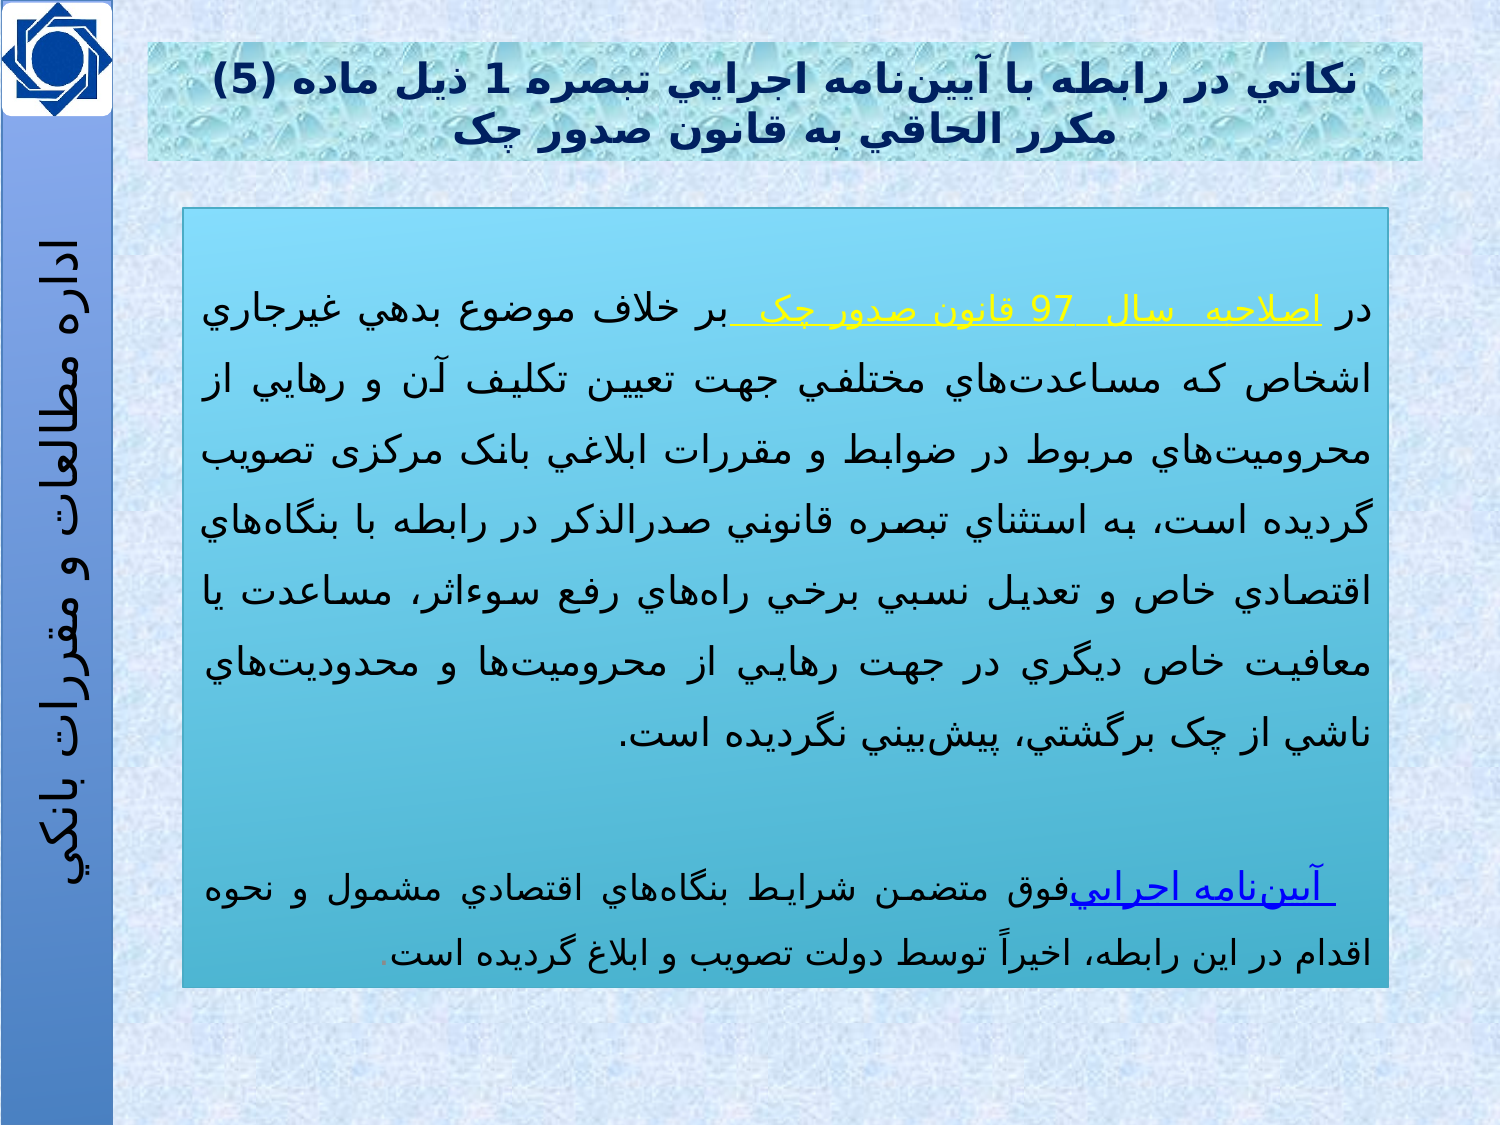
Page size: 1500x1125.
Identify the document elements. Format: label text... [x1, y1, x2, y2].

subtitle در اصلاحيه سال 97 قانون صدور چک بر خلاف موضوع بدهي غيرجاري اشخاص که مساعدت‌هاي مختلفي جهت تعيين تکليف آن و رهايي از محروميت‌هاي مربوط در ضوابط و مقررات ابلاغي بانک مرکزی تصويب گرديده است، به استثناي تبصره قانوني صدرالذکر در رابطه با بنگاه‌هاي اقتصادي خاص و تعديل نسبي برخي راه‌هاي رفع سوءاثر، مساعدت يا معافيت خاص ديگري در جهت رهايي از محروميت‌ها و محدوديت‌هاي ناشي از چک برگشتي، پيش‌بيني نگرديده است. آيين‌نامه اجرايي فوق متضمن شرايط بنگاه‌هاي اقتصادي مشمول و نحوه اقدام در اين رابطه، اخيراً توسط دولت تصويب و ابلاغ گرديده است. [182, 207, 1389, 988]
title نکاتي در رابطه با آيين‌نامه اجرايي تبصره 1 ذيل ماده (5) مکرر الحاقي به قانون صدور چک [147, 42, 1423, 161]
picture [0, 0, 1500, 1125]
